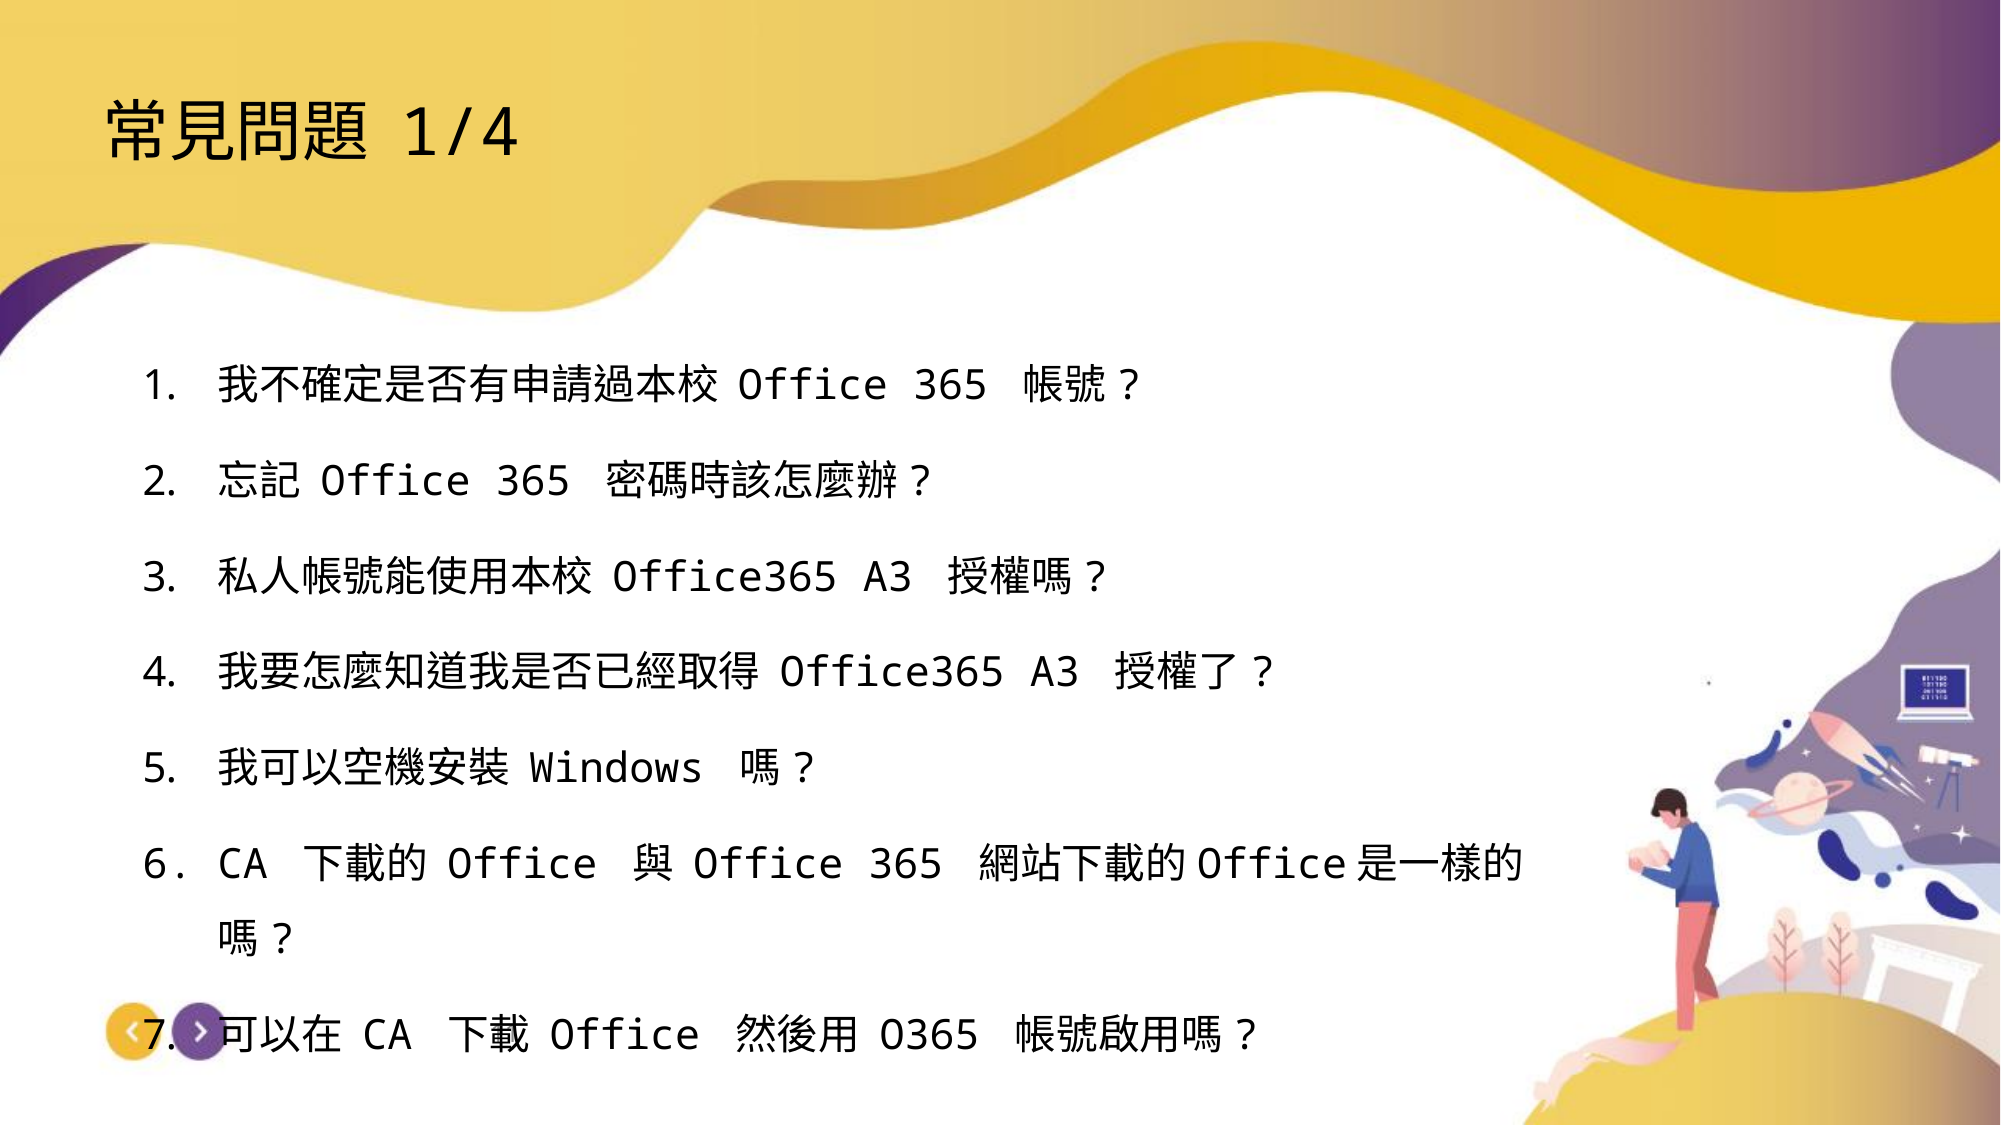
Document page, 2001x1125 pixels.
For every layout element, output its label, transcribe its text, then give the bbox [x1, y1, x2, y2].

picture [0, 0, 2001, 1125]
list 常見問題 1/4 [87, 90, 761, 170]
list 我不確定是否有申請過本校 Office 365 帳號? 忘記 Office 365 密碼時該怎麼辦? 私人帳號能使用本校 Office365 A3 授權嗎? 我要怎麼知道我是否已經取得 Office365 A3 授權了? 我可以空機安裝 Windows 嗎? CA 下載的 Office 與 Office 365 網站下載的Office是一樣的嗎? 可以在 CA 下載 Office 然後用 O365 帳號啟用嗎? [128, 325, 1563, 978]
